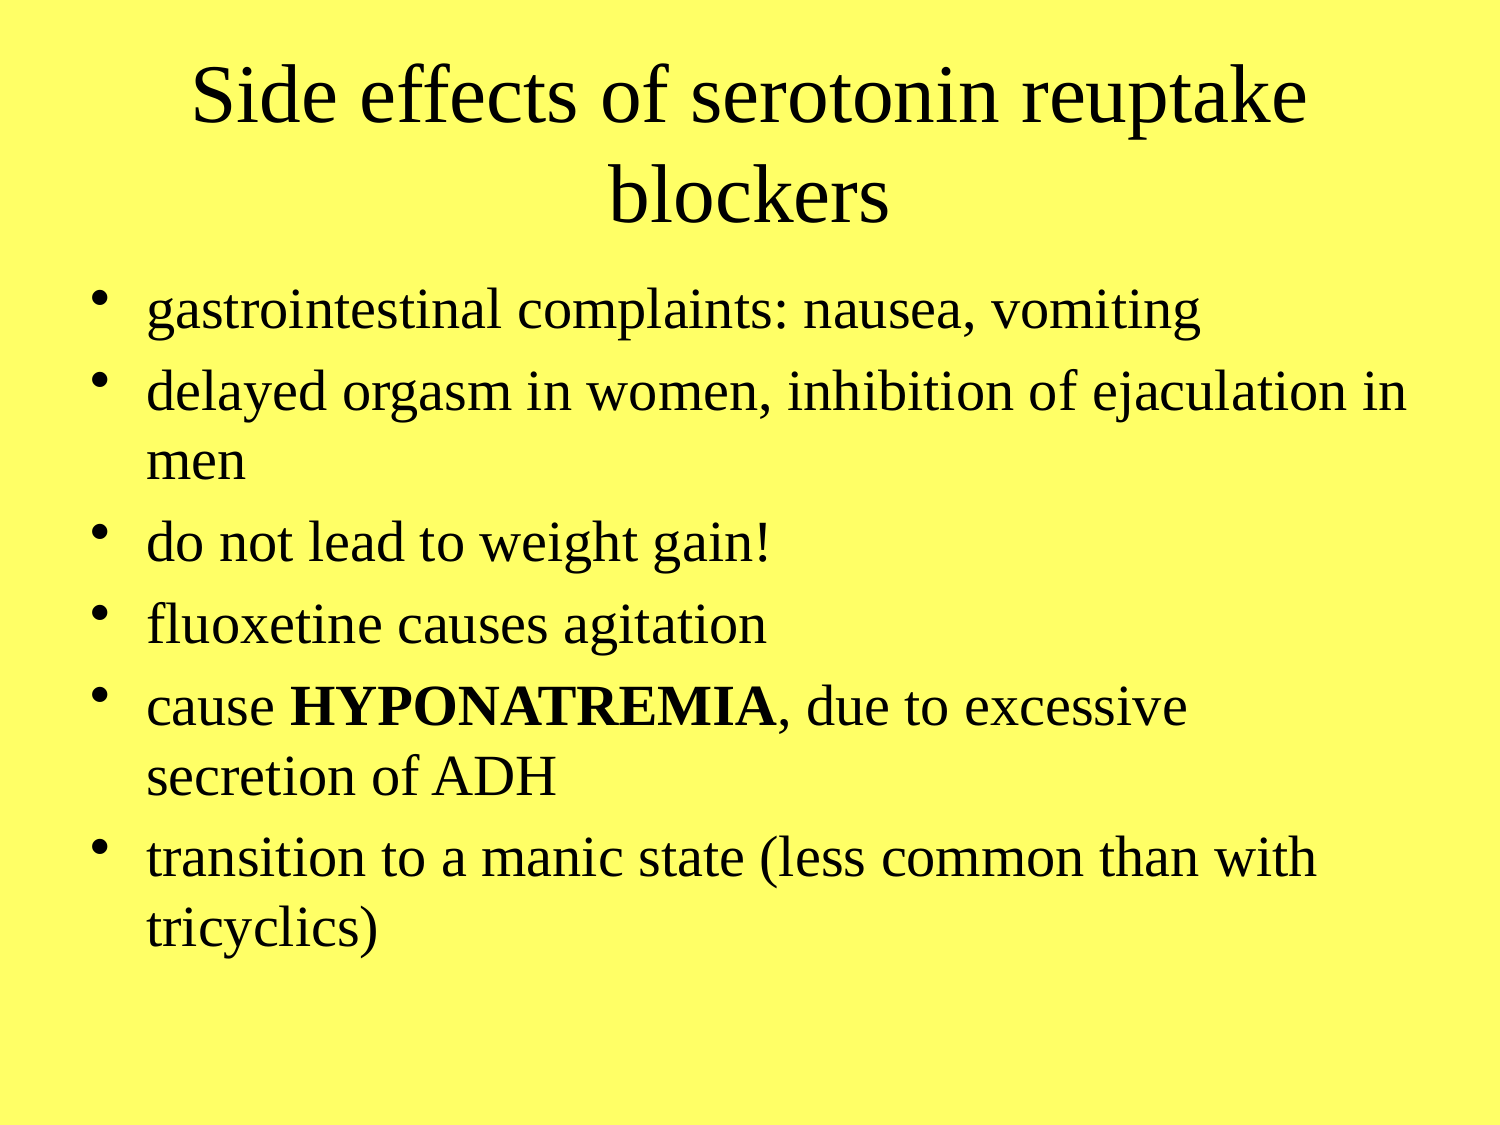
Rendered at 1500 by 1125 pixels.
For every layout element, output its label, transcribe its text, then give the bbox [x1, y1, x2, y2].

list gastrointestinal complaints: nausea, vomiting delayed orgasm in women, inhibition of ejaculation in men do not lead to weight gain! fluoxetine causes agitation cause HYPONATREMIA, due to excessive secretion of ADH transition to a manic state (less common than with tricyclics) [75, 262, 1425, 1005]
title Side effects of serotonin reuptake blockers [75, 45, 1425, 233]
